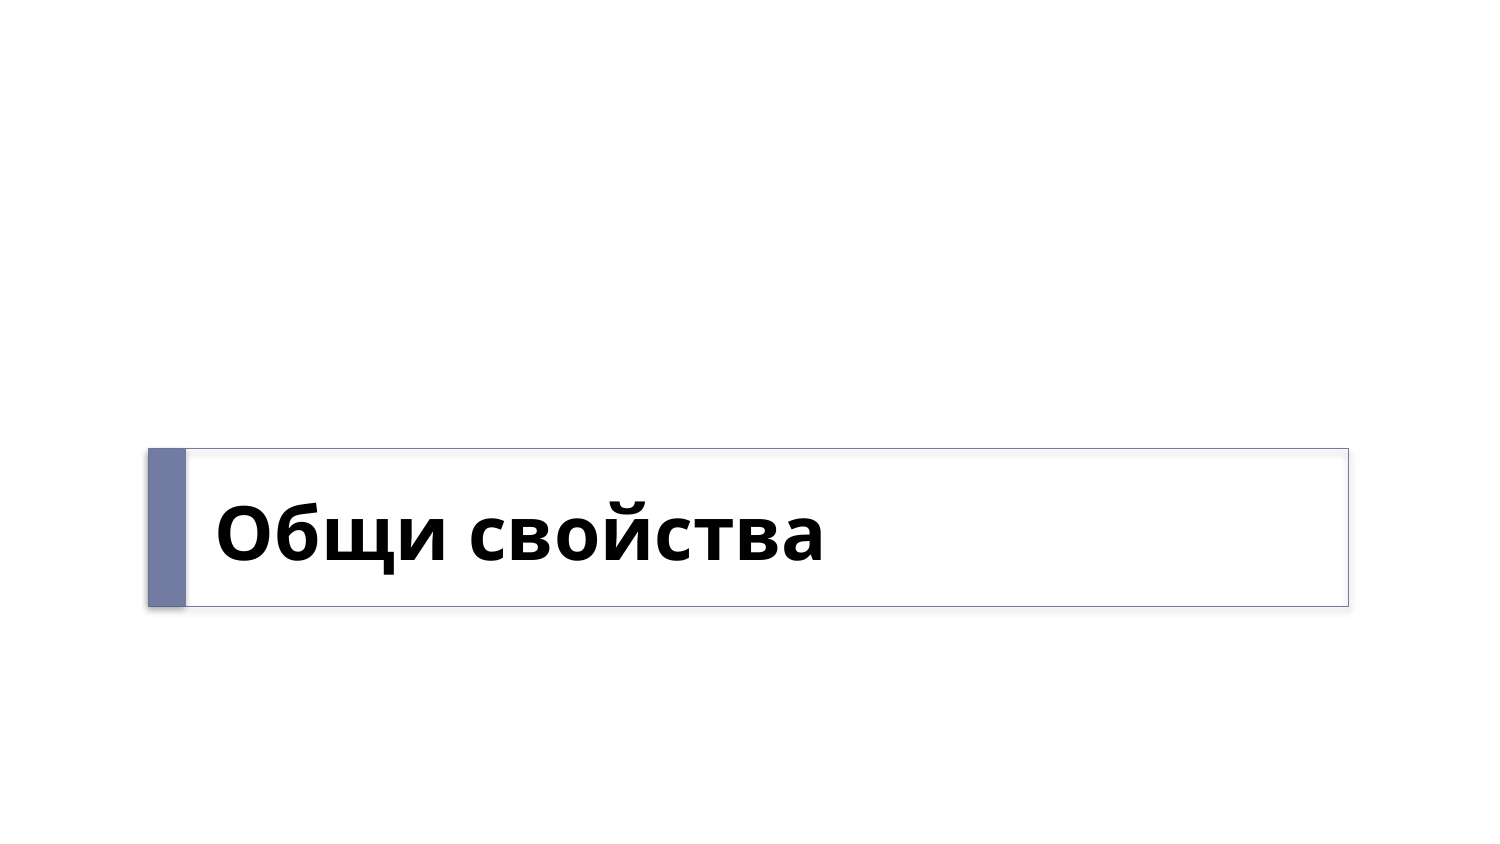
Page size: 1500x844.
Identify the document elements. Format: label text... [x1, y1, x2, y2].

title Общи свойства [200, 478, 1325, 600]
